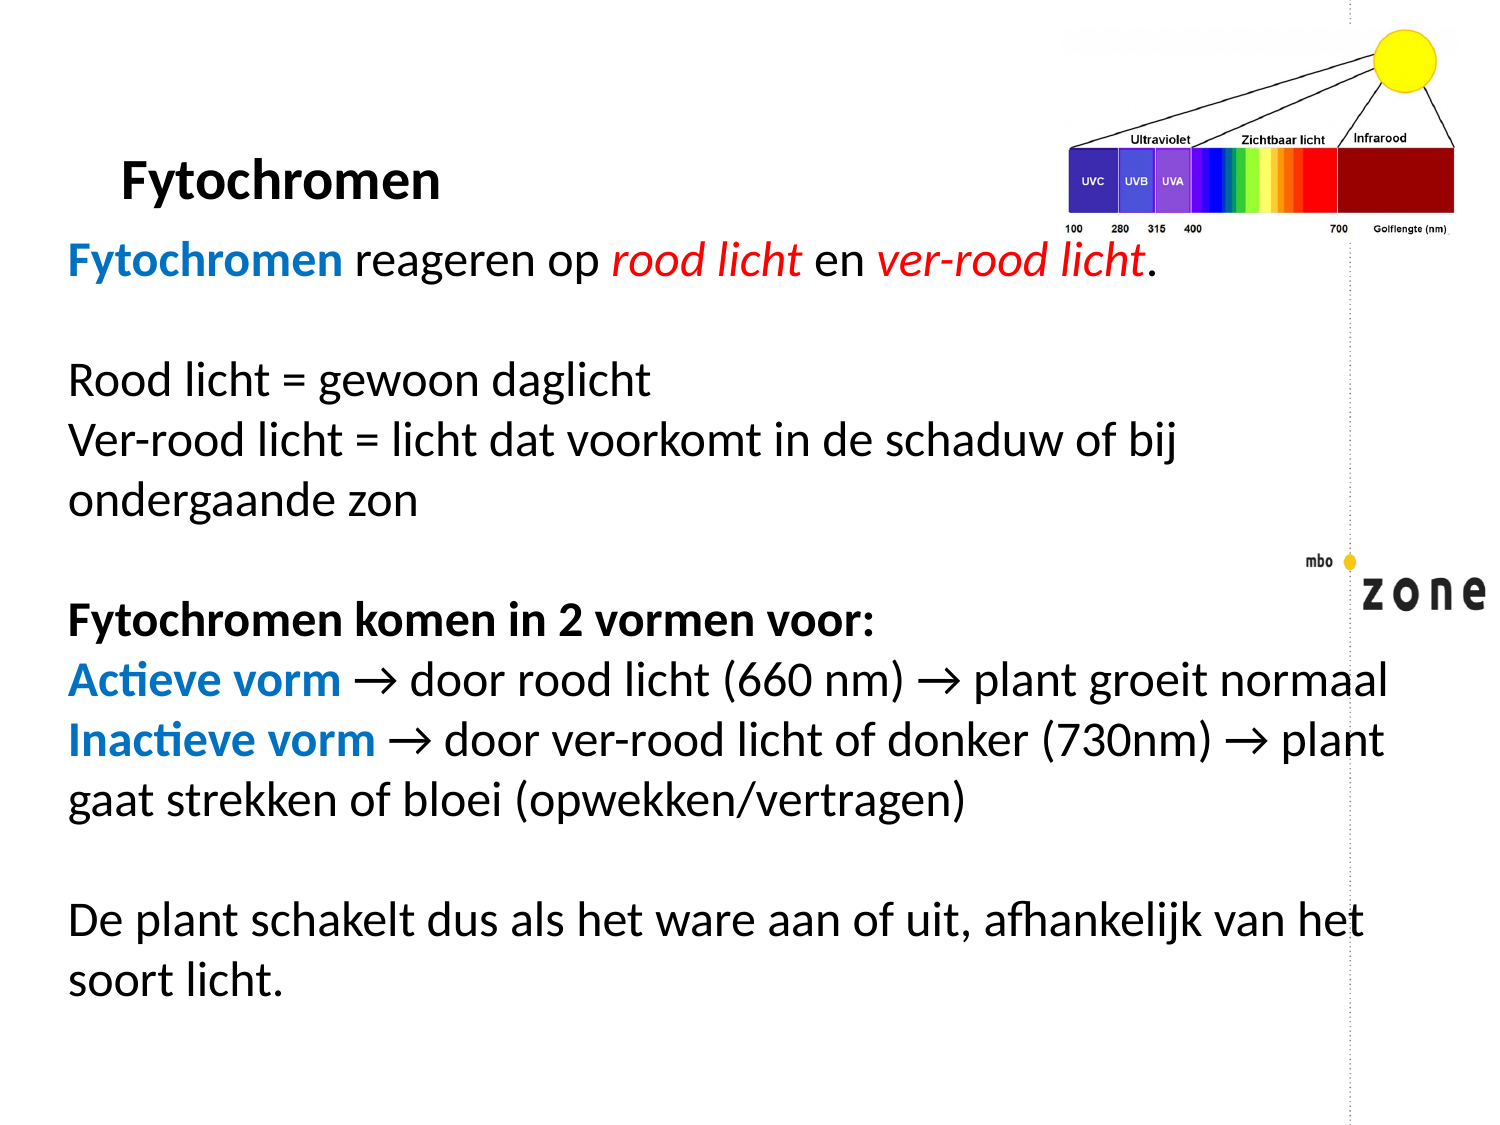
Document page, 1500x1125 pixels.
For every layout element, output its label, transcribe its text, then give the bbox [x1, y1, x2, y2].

text_box Fytochromen reageren op rood licht en ver-rood licht. Rood licht = gewoon daglicht Ver-rood licht = licht dat voorkomt in de schaduw of bij ondergaande zon Fytochromen komen in 2 vormen voor: Actieve vorm → door rood licht (660 nm) → plant groeit normaal Inactieve vorm → door ver-rood licht of donker (730nm) → plant gaat strekken of bloei (opwekken/vertragen) De plant schakelt dus als het ware aan of uit, afhankelijk van het soort licht. [53, 218, 1436, 1059]
picture [1061, 0, 1500, 1125]
text_box Fytochromen [106, 133, 1056, 218]
